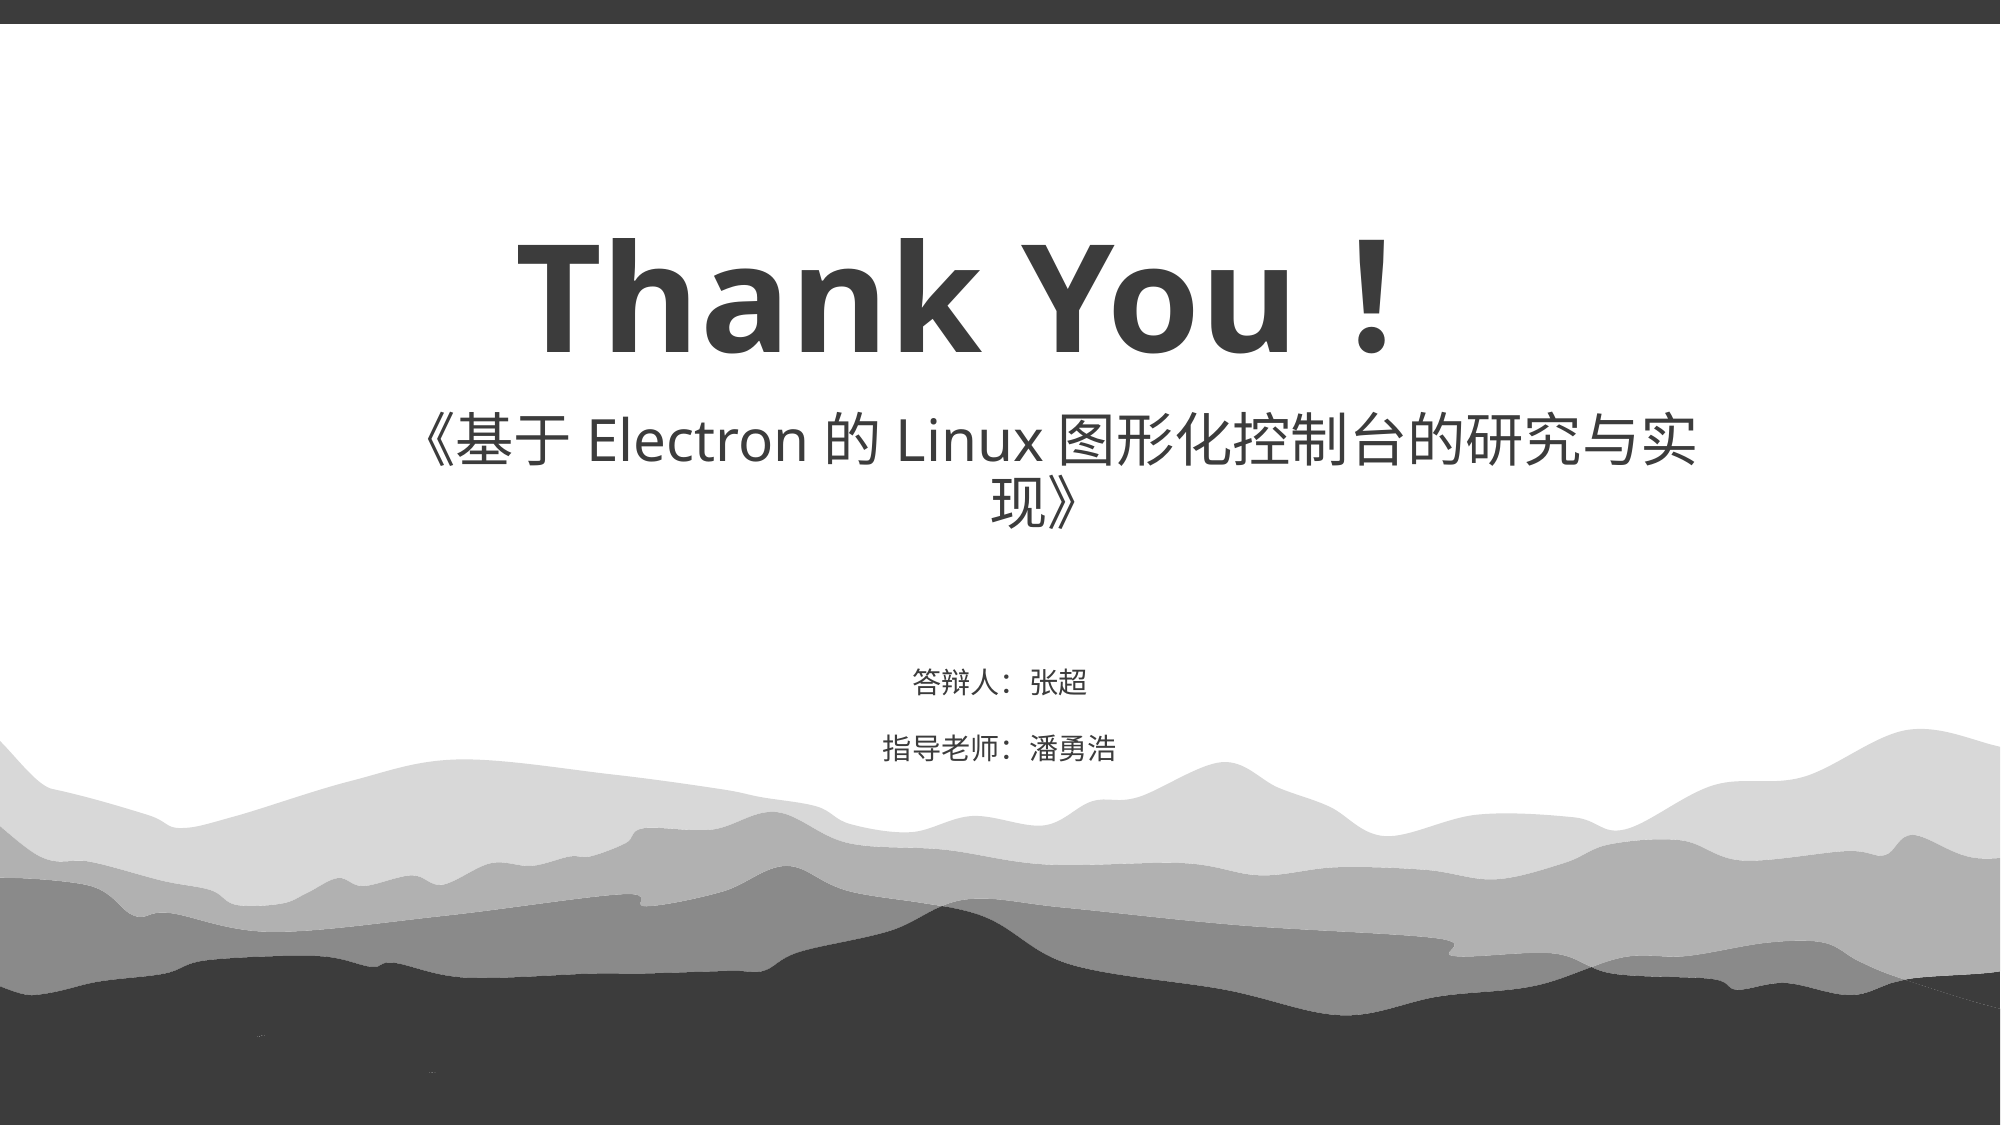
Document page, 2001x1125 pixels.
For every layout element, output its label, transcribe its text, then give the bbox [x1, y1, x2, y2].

list 《基于Electron的Linux图形化控制台的研究与实现》 [377, 403, 1719, 498]
list Thank You！ [377, 215, 1623, 386]
list 答辩人：张超 指导老师：潘勇浩 [377, 580, 1623, 807]
